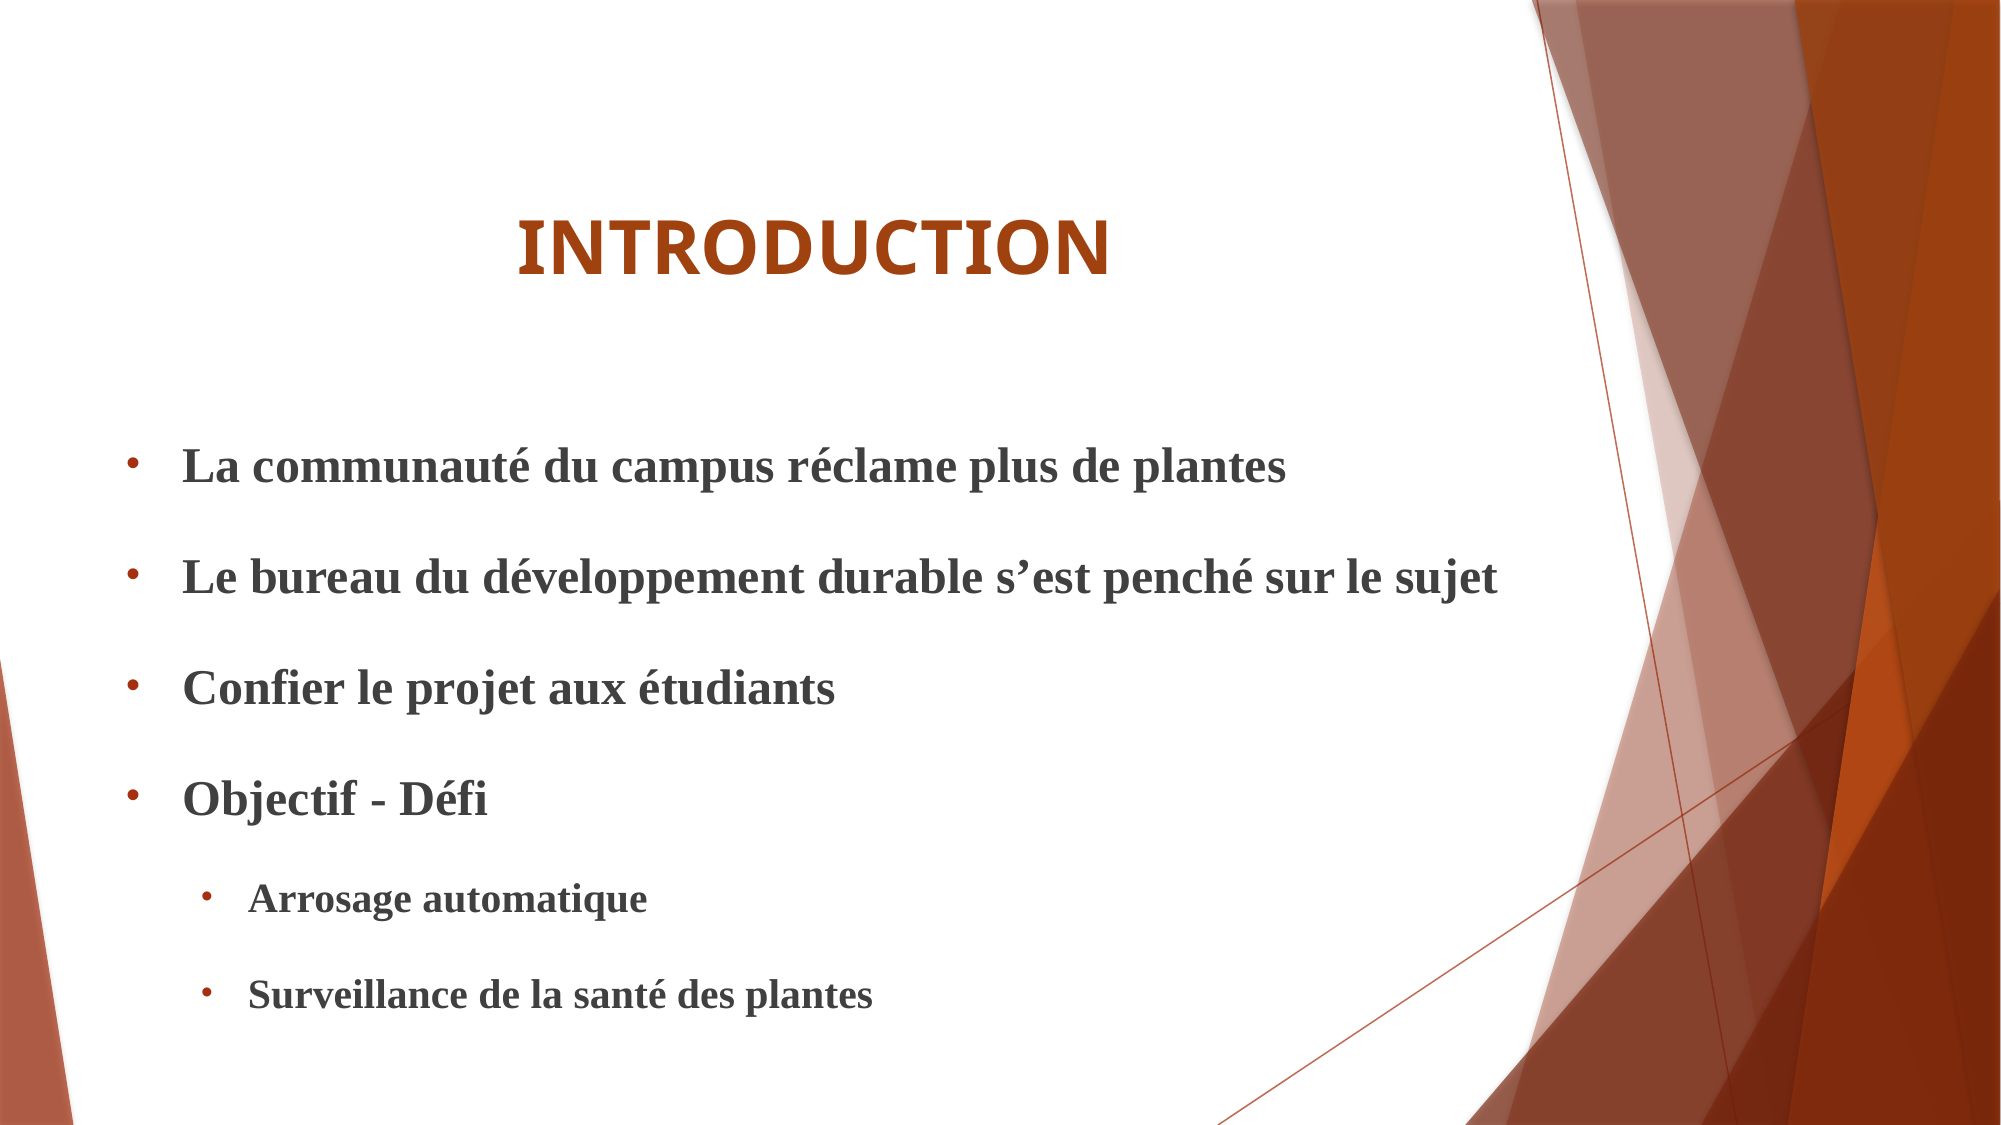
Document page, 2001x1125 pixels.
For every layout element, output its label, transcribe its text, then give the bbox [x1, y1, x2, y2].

list La communauté du campus réclame plus de plantes Le bureau du développement durable s’est penché sur le sujet Confier le projet aux étudiants Objectif - Défi Arrosage automatique Surveillance de la santé des plantes [111, 395, 1587, 1047]
title INTRODUCTION [111, 192, 1522, 395]
